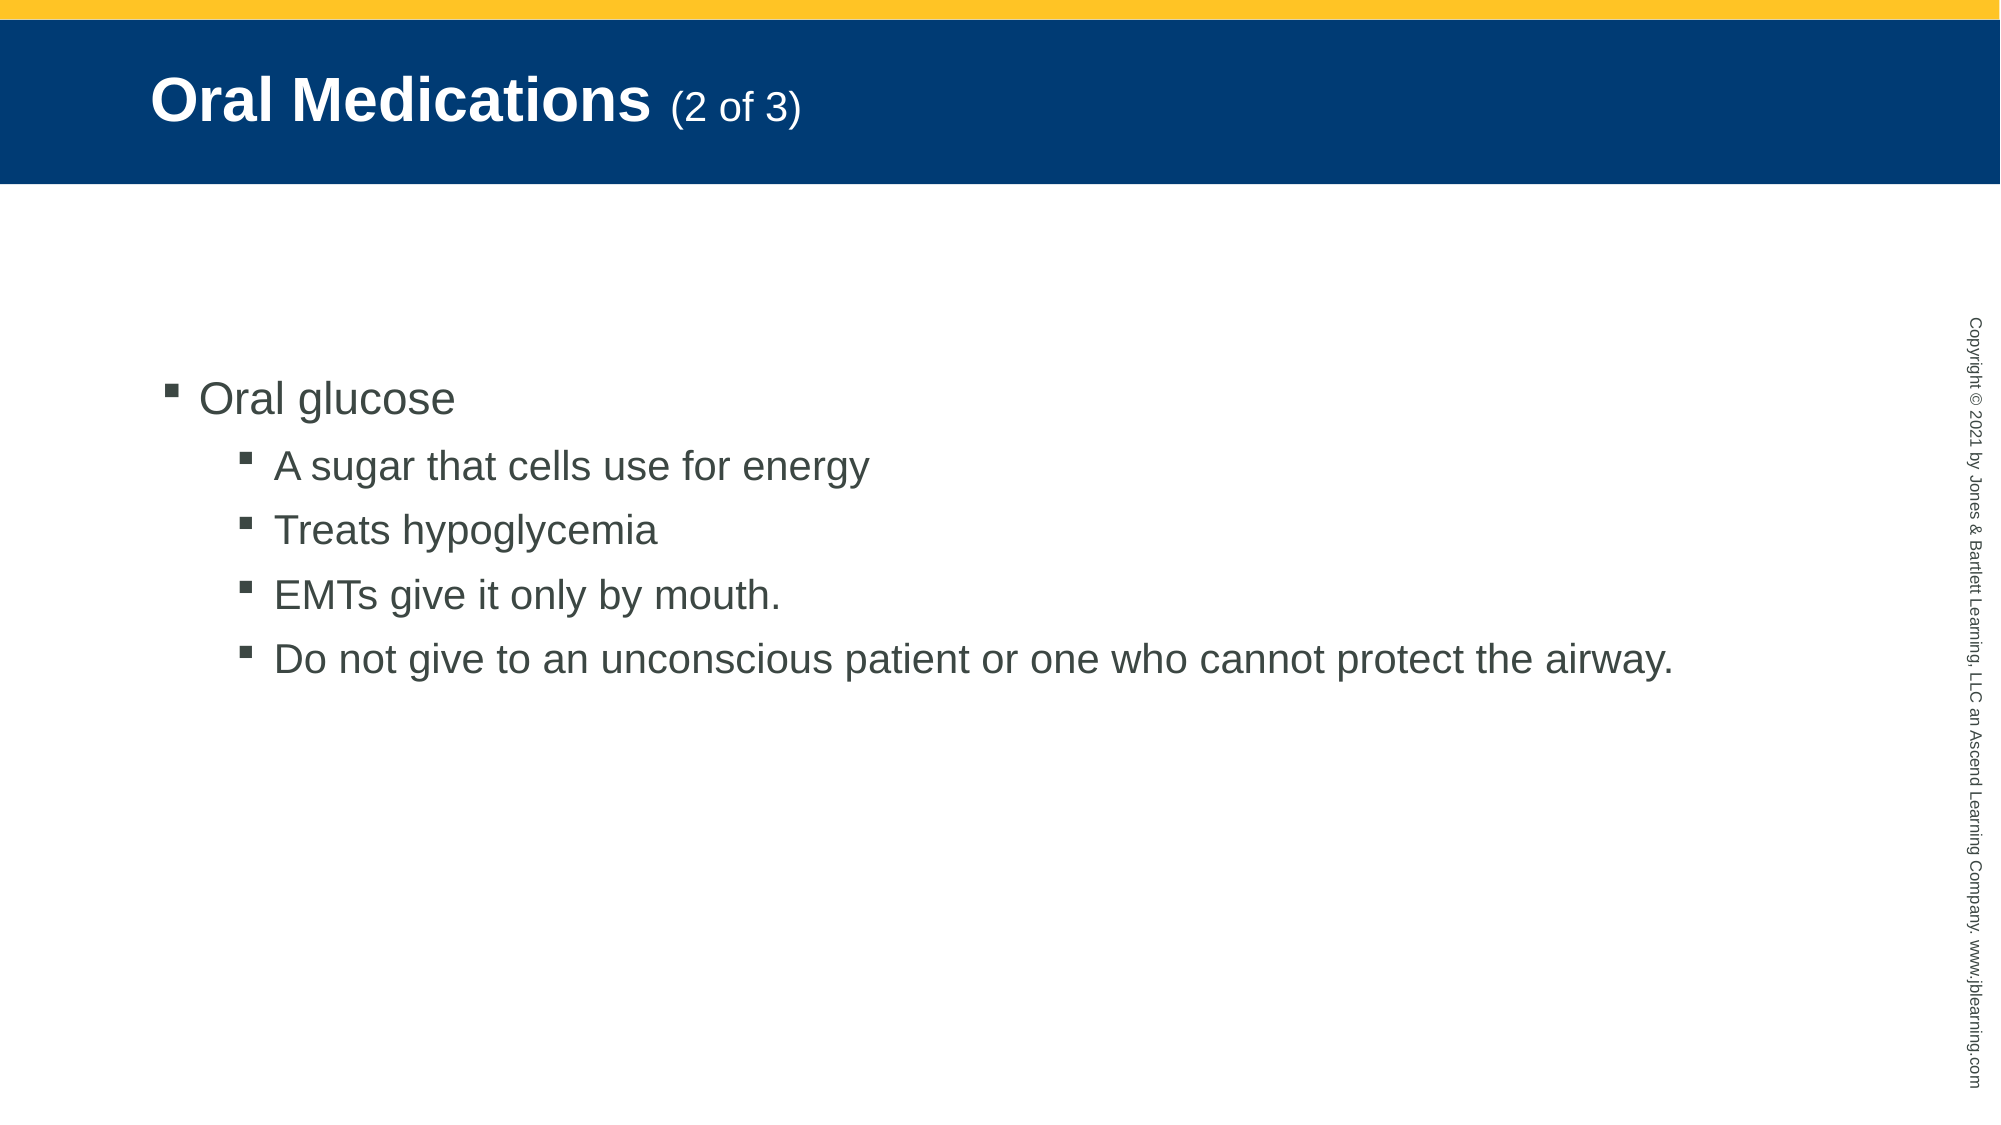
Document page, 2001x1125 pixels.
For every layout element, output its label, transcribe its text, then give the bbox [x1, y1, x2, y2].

title Oral Medications (2 of 3) [0, 19, 2000, 185]
list Oral glucose A sugar that cells use for energy Treats hypoglycemia EMTs give it only by mouth. Do not give to an unconscious patient or one who cannot protect the airway. [146, 361, 1859, 1016]
